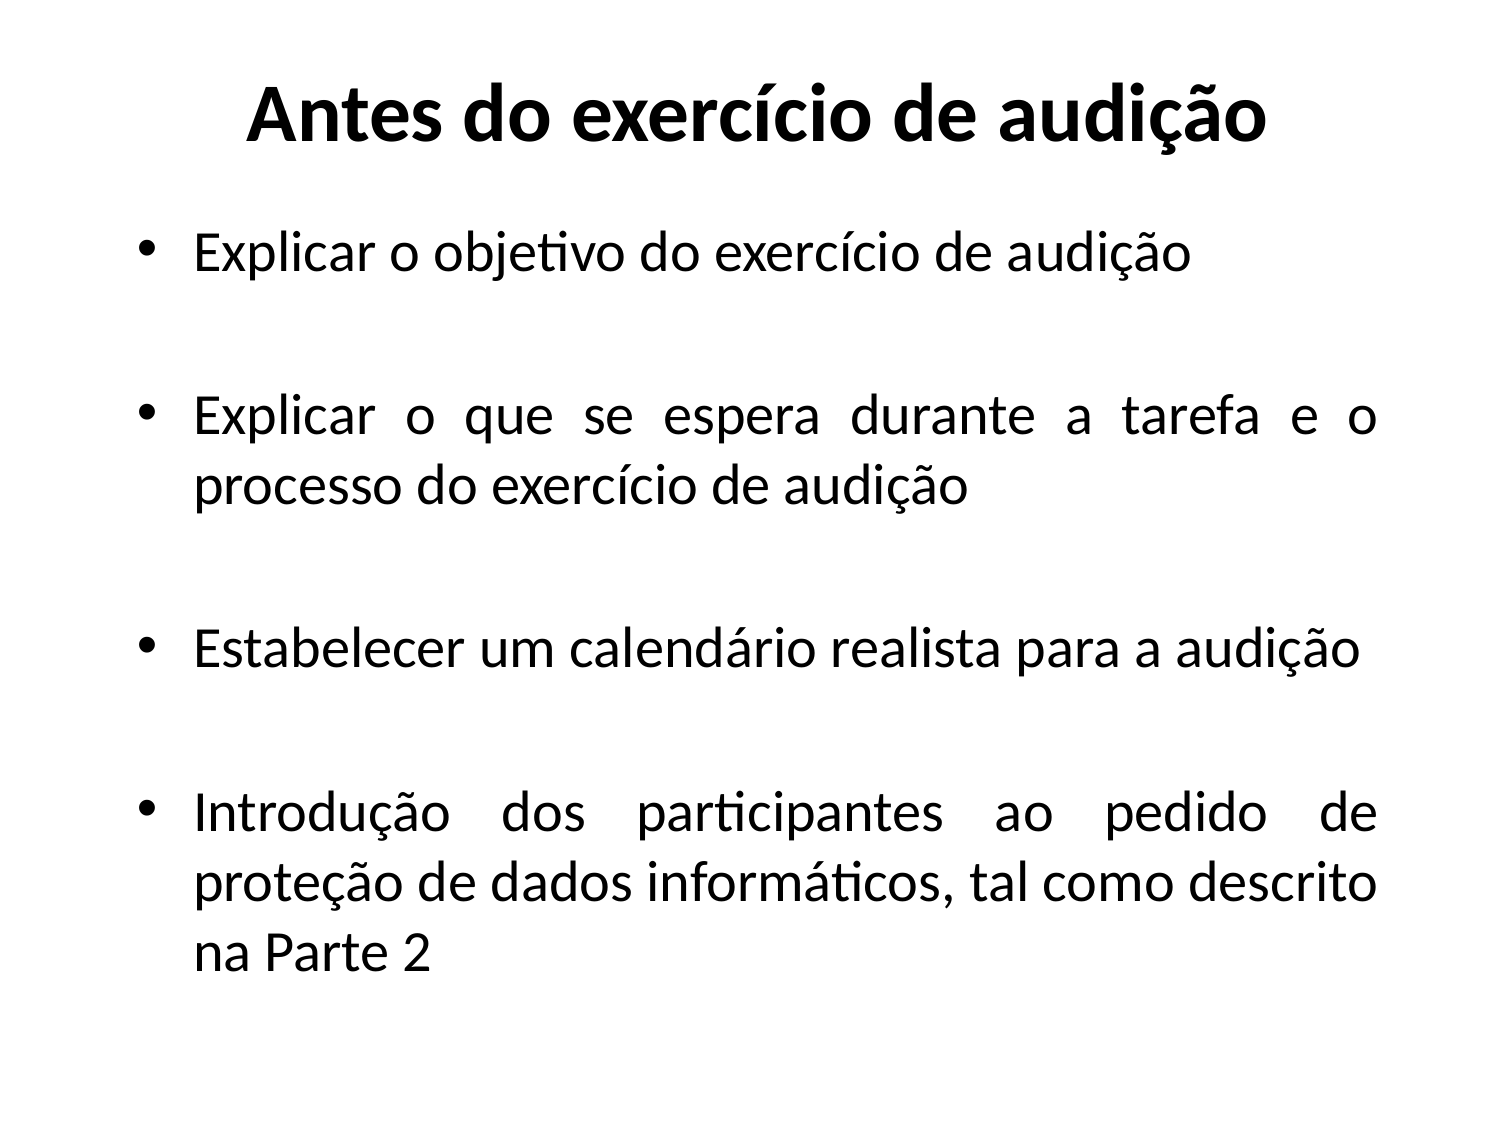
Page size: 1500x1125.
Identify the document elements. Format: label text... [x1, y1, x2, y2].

text_box Antes do exercício de audição [83, 51, 1433, 239]
text_box Explicar o objetivo do exercício de audição Explicar o que se espera durante a tarefa e o processo do exercício de audição Estabelecer um calendário realista para a audição Introdução dos participantes ao pedido de proteção de dados informáticos, tal como descrito na Parte 2 [122, 239, 1394, 1125]
